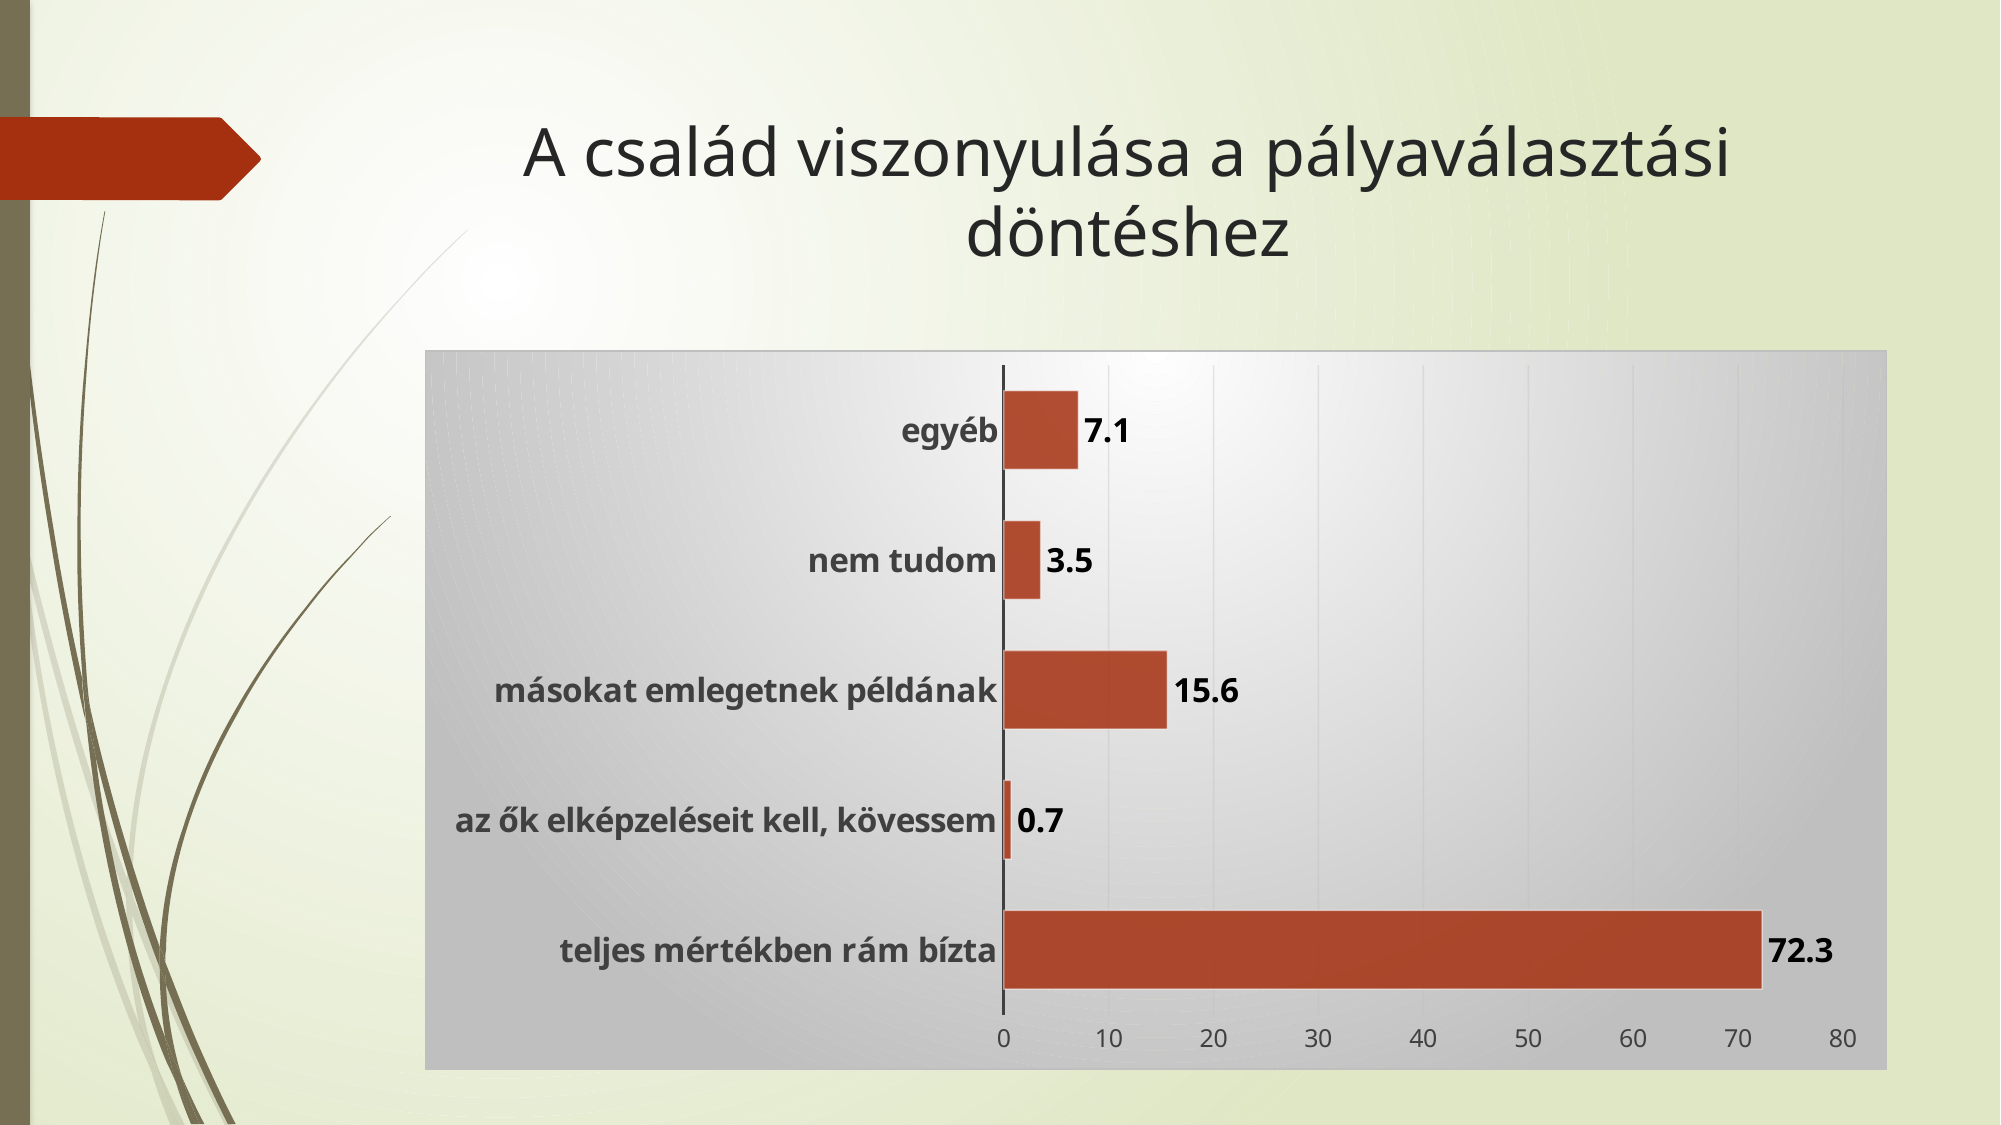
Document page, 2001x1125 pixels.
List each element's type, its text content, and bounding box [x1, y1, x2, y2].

chart [424, 349, 1888, 1071]
title A család viszonyulása a pályaválasztási döntéshez [369, 102, 1888, 287]
